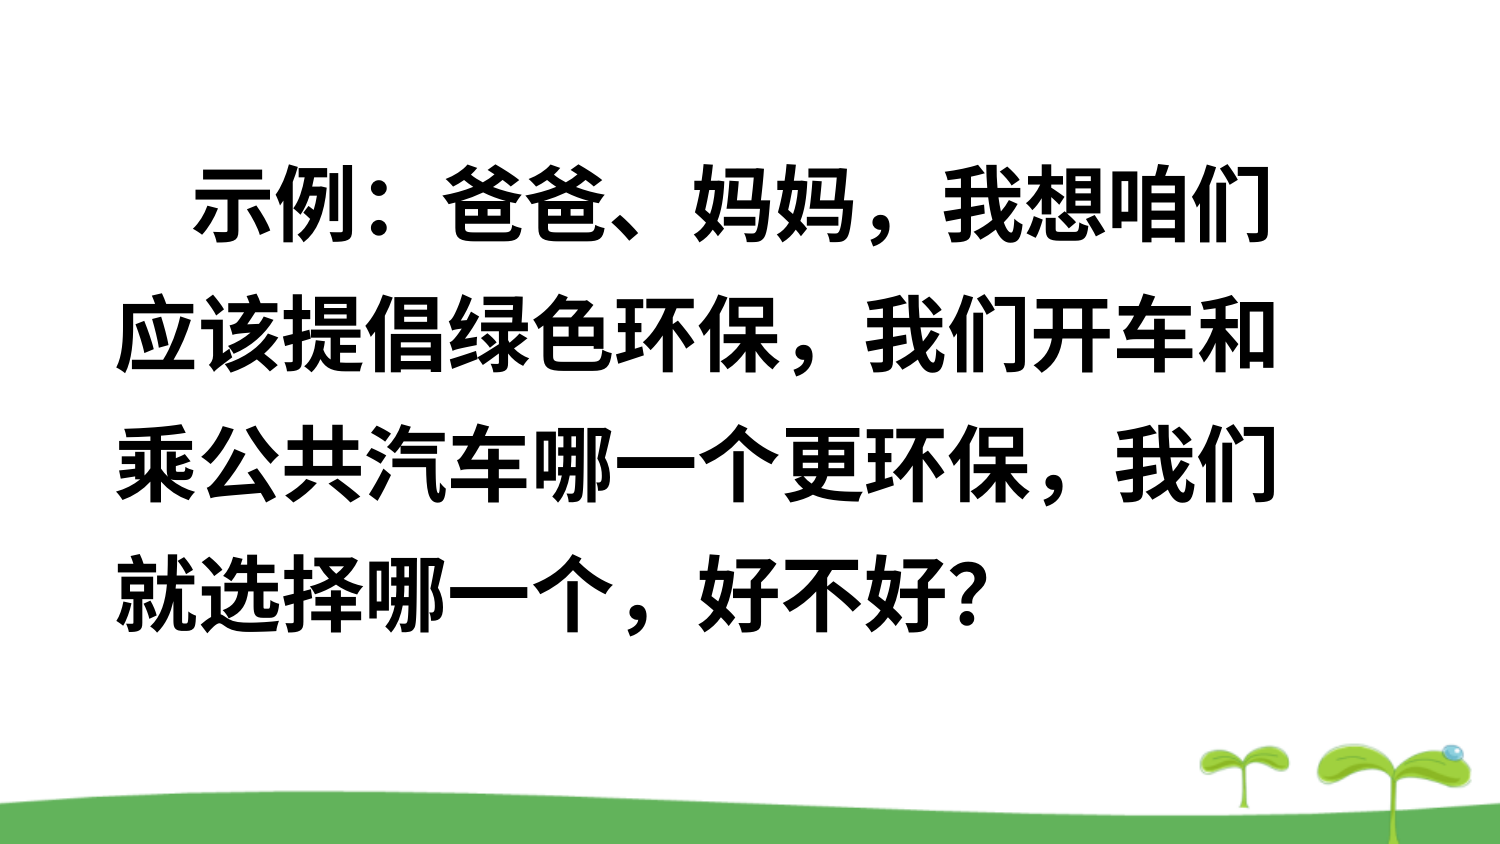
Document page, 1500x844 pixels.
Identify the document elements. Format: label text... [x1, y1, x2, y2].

text_box 示例：爸爸、妈妈，我想咱们应该提倡绿色环保，我们开车和乘公共汽车哪一个更环保，我们就选择哪一个，好不好？ [100, 114, 1370, 650]
picture [0, 0, 1500, 844]
